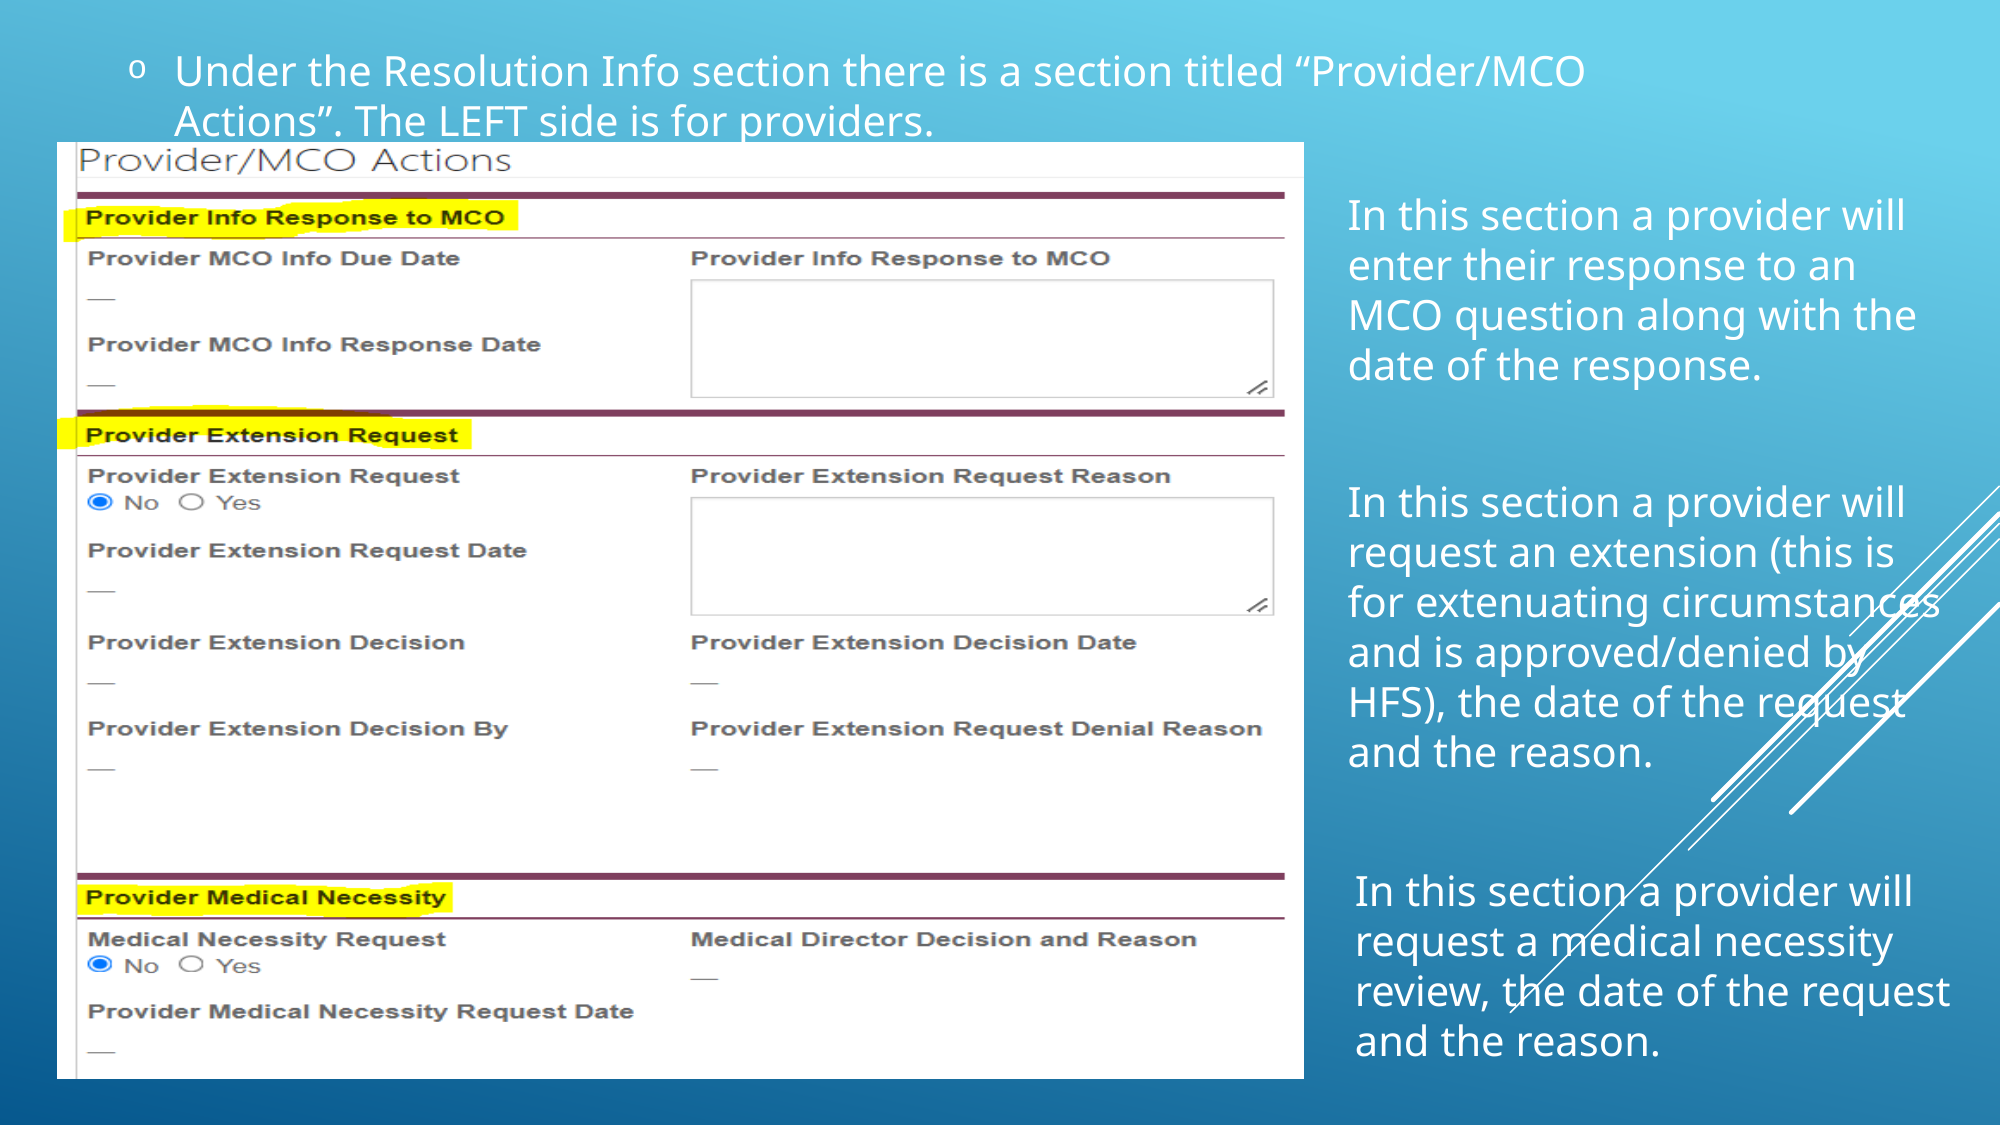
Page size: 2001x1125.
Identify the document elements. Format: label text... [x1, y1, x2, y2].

picture [57, 141, 1304, 1079]
list Under the Resolution Info section there is a section titled “Provider/MCO Actions”. The LEFT side is for providers. [112, 75, 1670, 682]
text_box In this section a provider will enter their response to an MCO question along with the date of the response. [1332, 181, 1943, 396]
text_box In this section a provider will request an extension (this is for extenuating circumstances and is approved/denied by HFS), the date of the request and the reason. [1332, 468, 1963, 784]
text_box In this section a provider will request a medical necessity review, the date of the request and the reason. [1339, 857, 1970, 1073]
